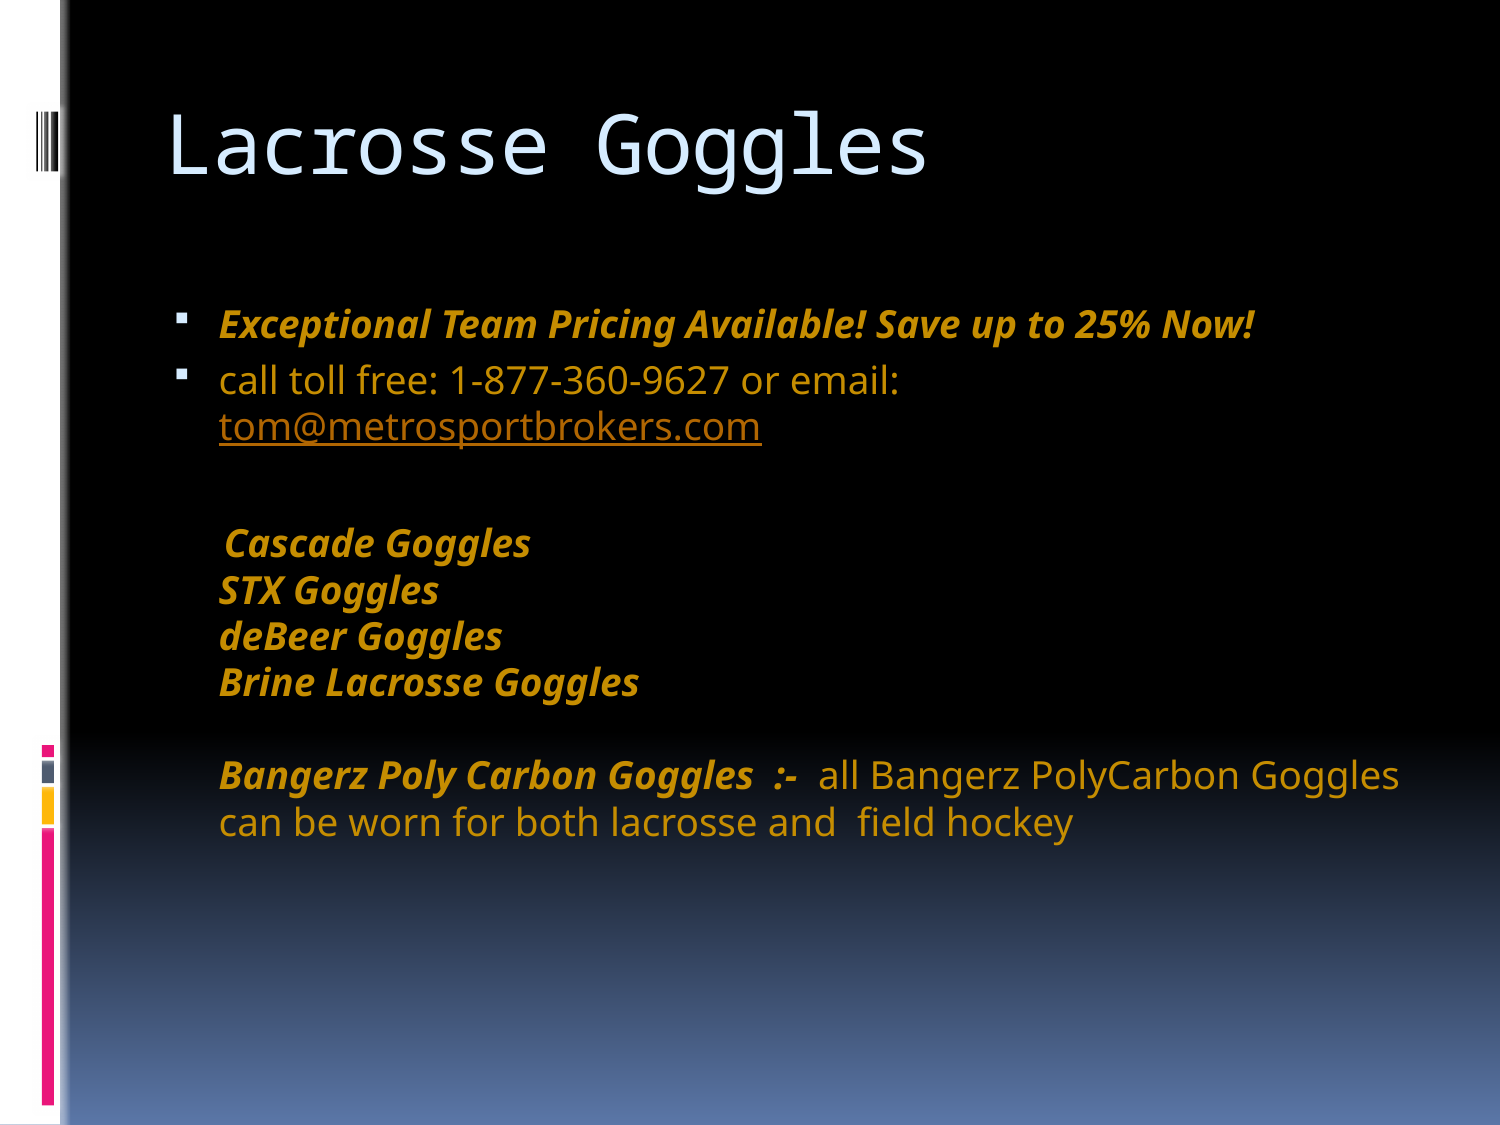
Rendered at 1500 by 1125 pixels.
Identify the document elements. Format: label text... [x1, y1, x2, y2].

title Lacrosse Goggles [150, 83, 1425, 234]
list Exceptional Team Pricing Available! Save up to 25% Now! call toll free: 1-877-360-9627 or email: tom@metrosportbrokers.com Cascade Goggles STX Goggles deBeer Goggles Brine Lacrosse Goggles Bangerz Poly Carbon Goggles :- all Bangerz PolyCarbon Goggles can be worn for both lacrosse and field hockey [150, 292, 1425, 1043]
